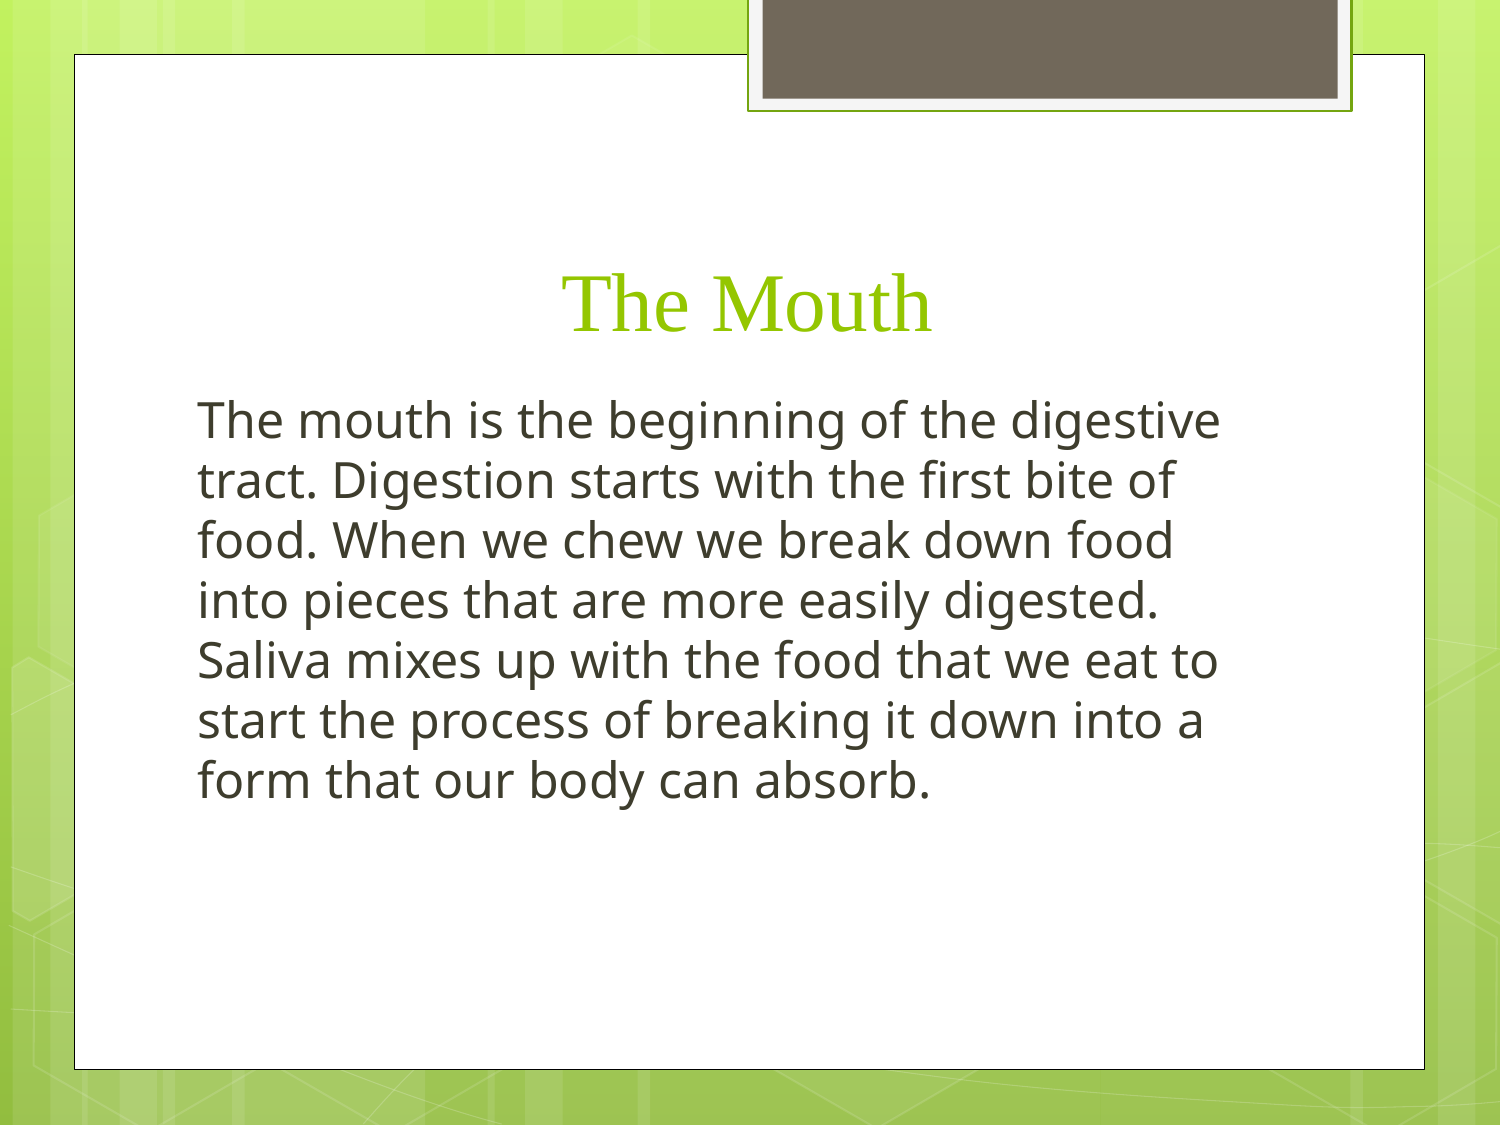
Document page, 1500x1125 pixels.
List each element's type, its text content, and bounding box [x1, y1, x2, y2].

list The mouth is the beginning of the digestive tract. Digestion starts with the first bite of food. When we chew we break down food into pieces that are more easily digested. Saliva mixes up with the food that we eat to start the process of breaking it down into a form that our body can absorb. [171, 381, 1283, 957]
title The Mouth [171, 168, 1324, 357]
